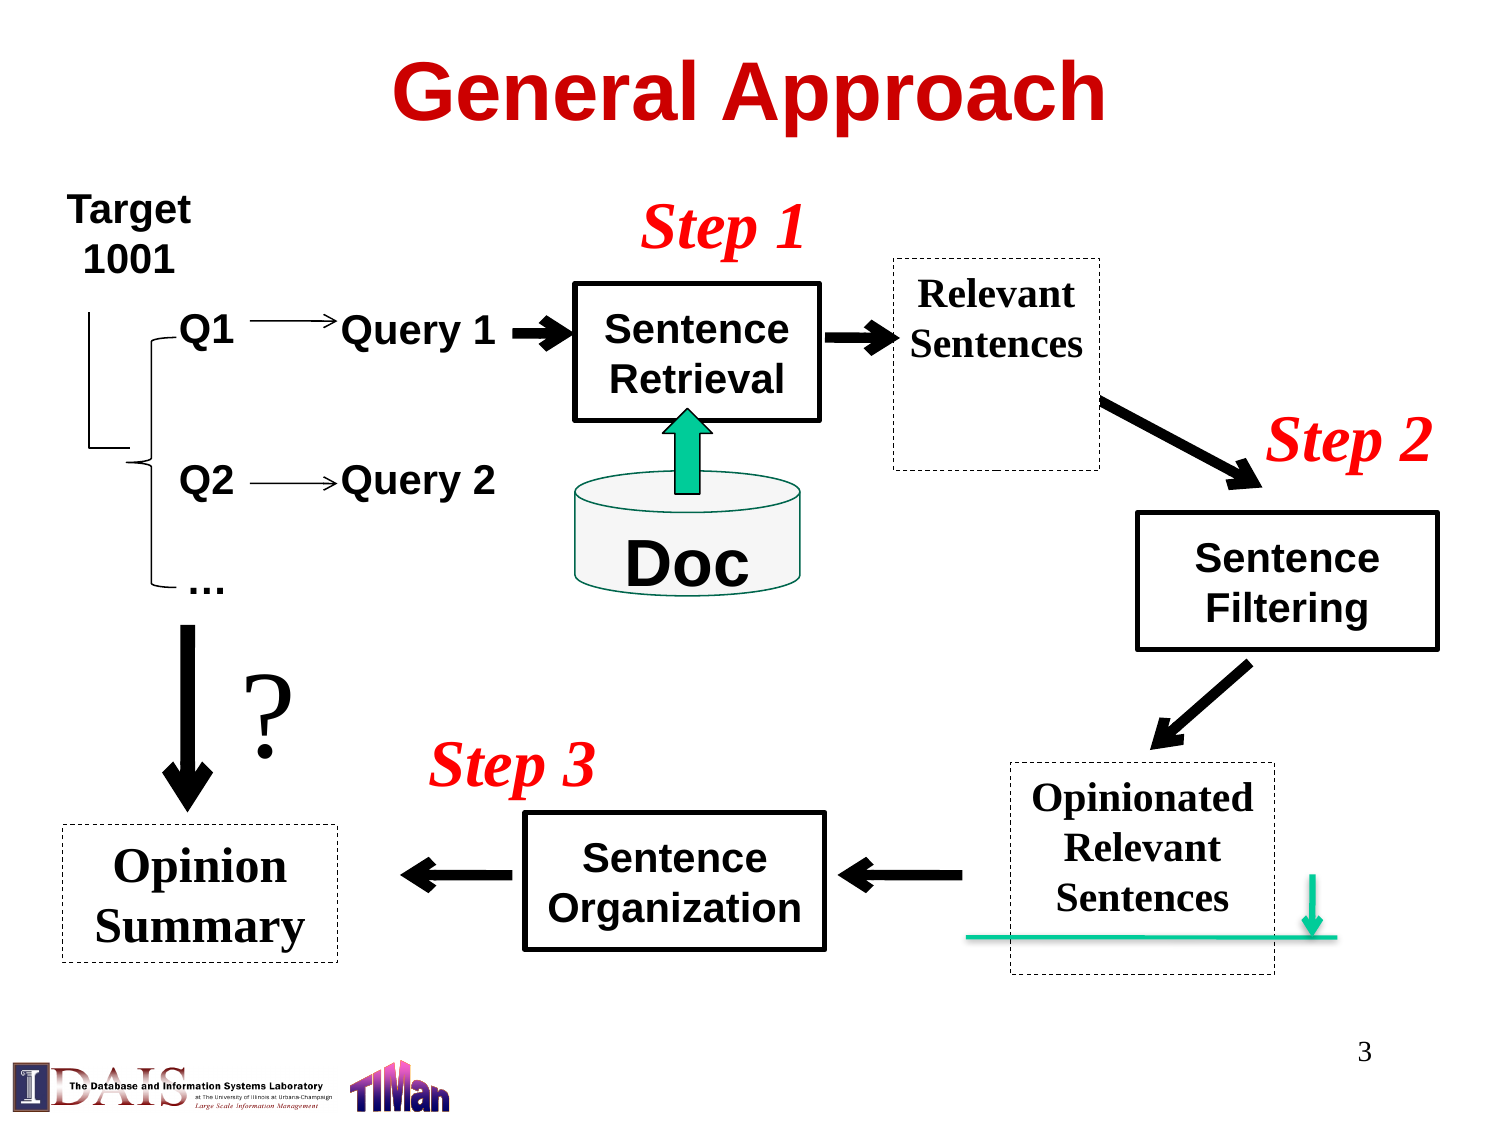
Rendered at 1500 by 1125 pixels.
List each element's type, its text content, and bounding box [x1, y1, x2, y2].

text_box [1009, 387, 1451, 976]
text_box Opinion Summary [60, 823, 340, 964]
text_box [399, 712, 963, 951]
text_box Q1 Q2 … [164, 294, 250, 610]
title General Approach [0, 0, 1500, 176]
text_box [41, 359, 178, 401]
picture [12, 1062, 338, 1113]
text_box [249, 174, 1101, 512]
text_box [966, 874, 1338, 938]
text_box ? [225, 624, 311, 790]
text_box [126, 409, 177, 588]
text_box [151, 337, 177, 359]
slide_number 3 [1074, 1024, 1388, 1101]
text_box Doc [574, 521, 800, 596]
text_box Target 1001 [51, 174, 207, 290]
